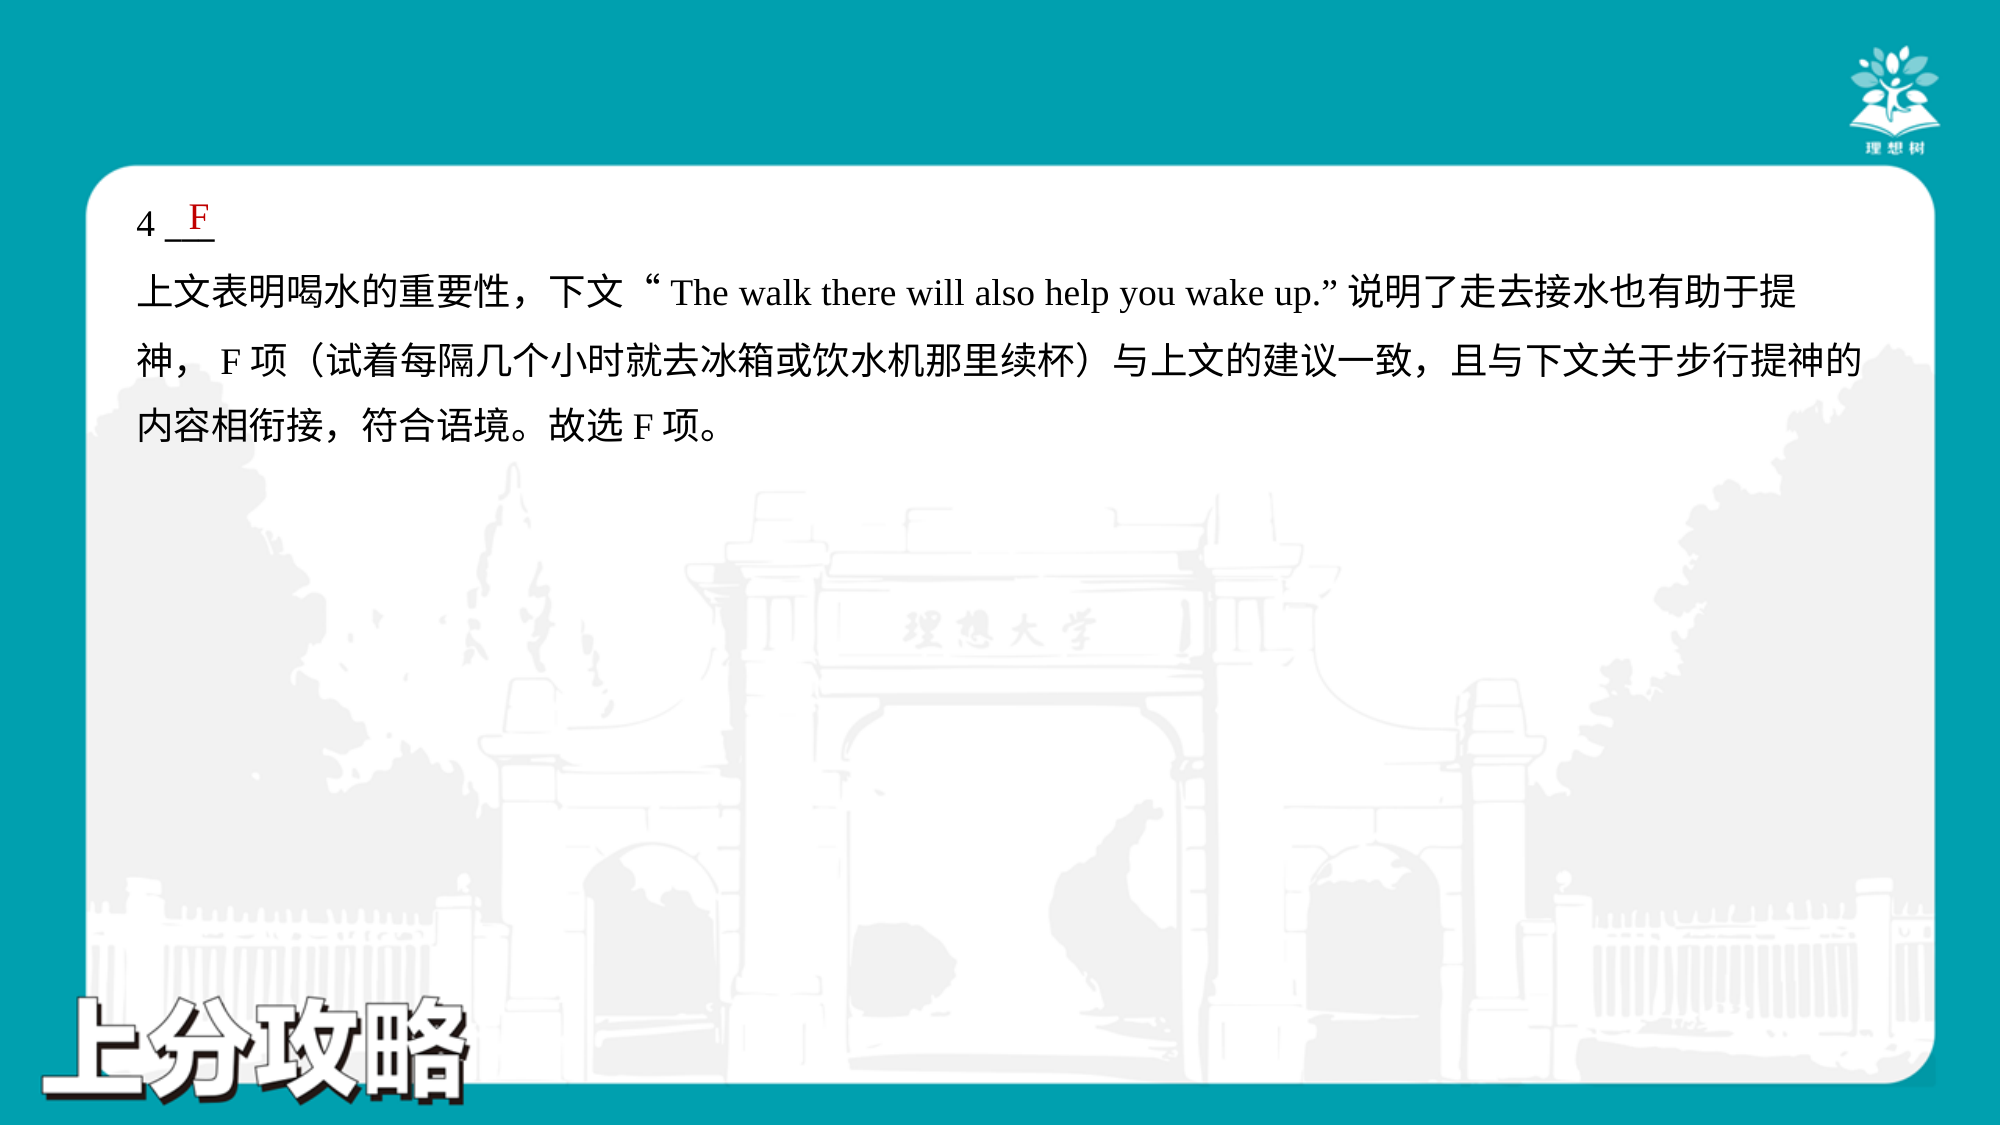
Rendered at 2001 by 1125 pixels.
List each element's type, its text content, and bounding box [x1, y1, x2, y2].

picture [0, 0, 2000, 1125]
text_box 上文表明喝水的重要性，下文“The walk there will also help you wake up.”说明了走去接水也有助于提 神，F项（试着每隔几个小时就去冰箱或饮水机那里续杯）与上文的建议一致，且与下文关于步行提神的 内容相衔接，符合语境。故选F项。 [136, 244, 1865, 441]
text_box 4 ___ [136, 176, 1865, 237]
text_box F [174, 170, 223, 230]
